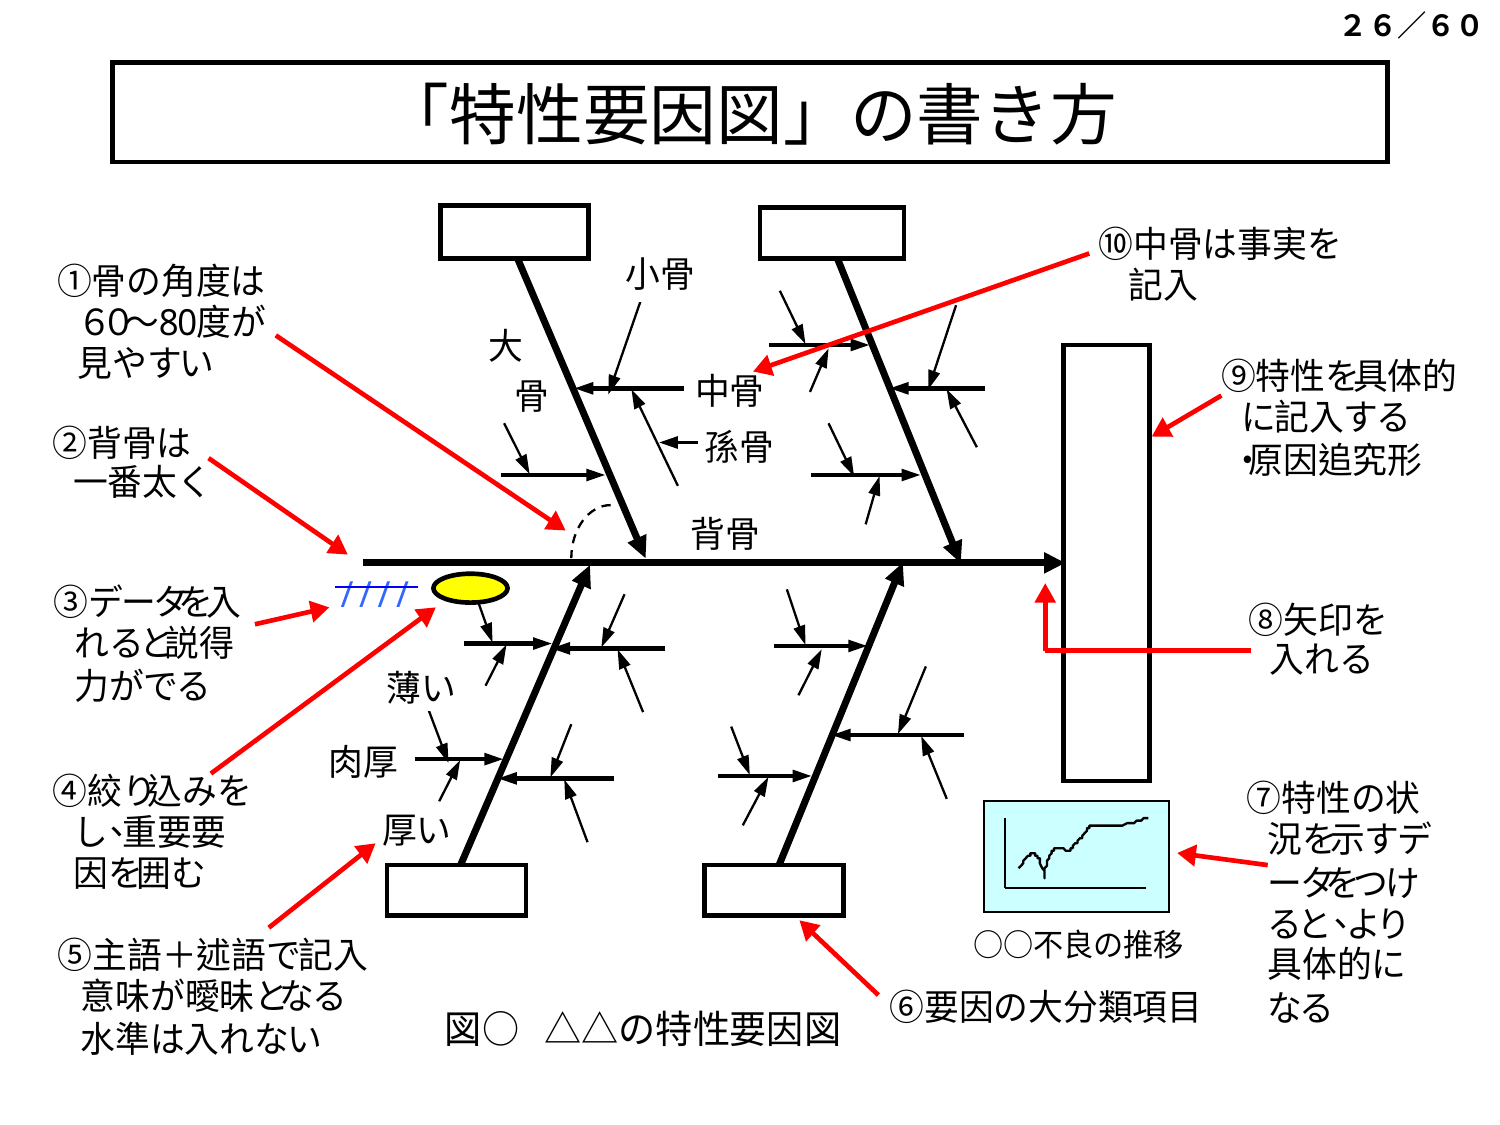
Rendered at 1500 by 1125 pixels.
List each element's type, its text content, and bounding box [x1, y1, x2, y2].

text_box ２６／６０ [1324, 0, 1500, 85]
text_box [20, 171, 1500, 1125]
title 「特性要因図」の書き方 [112, 62, 1388, 163]
